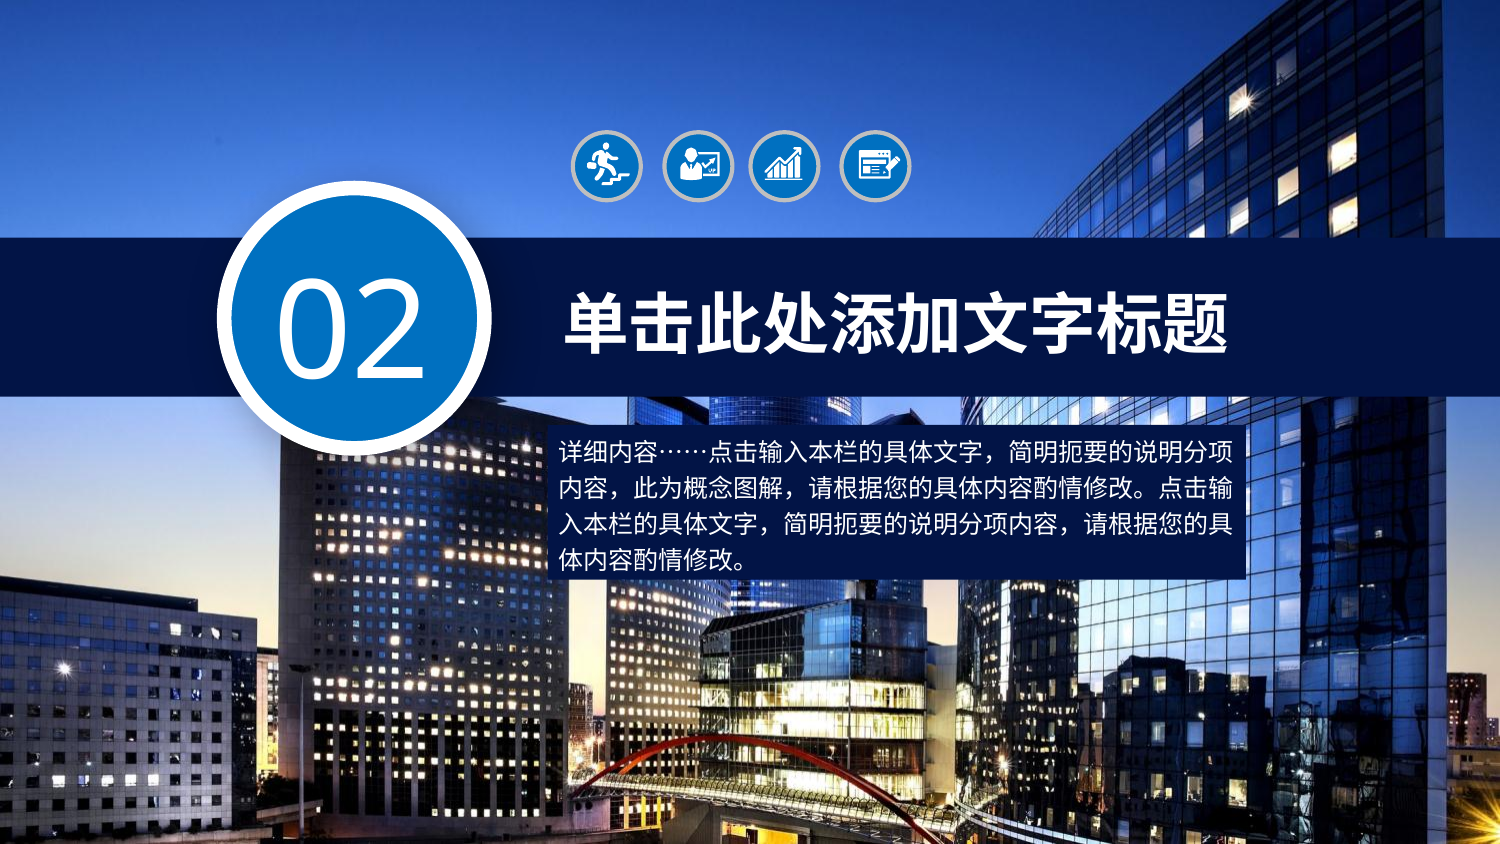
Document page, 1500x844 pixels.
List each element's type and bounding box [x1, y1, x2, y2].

text_box [572, 132, 642, 201]
text_box [223, 187, 485, 449]
text_box [841, 132, 910, 201]
text_box [664, 132, 733, 201]
picture [0, 0, 1500, 844]
text_box [750, 132, 819, 201]
